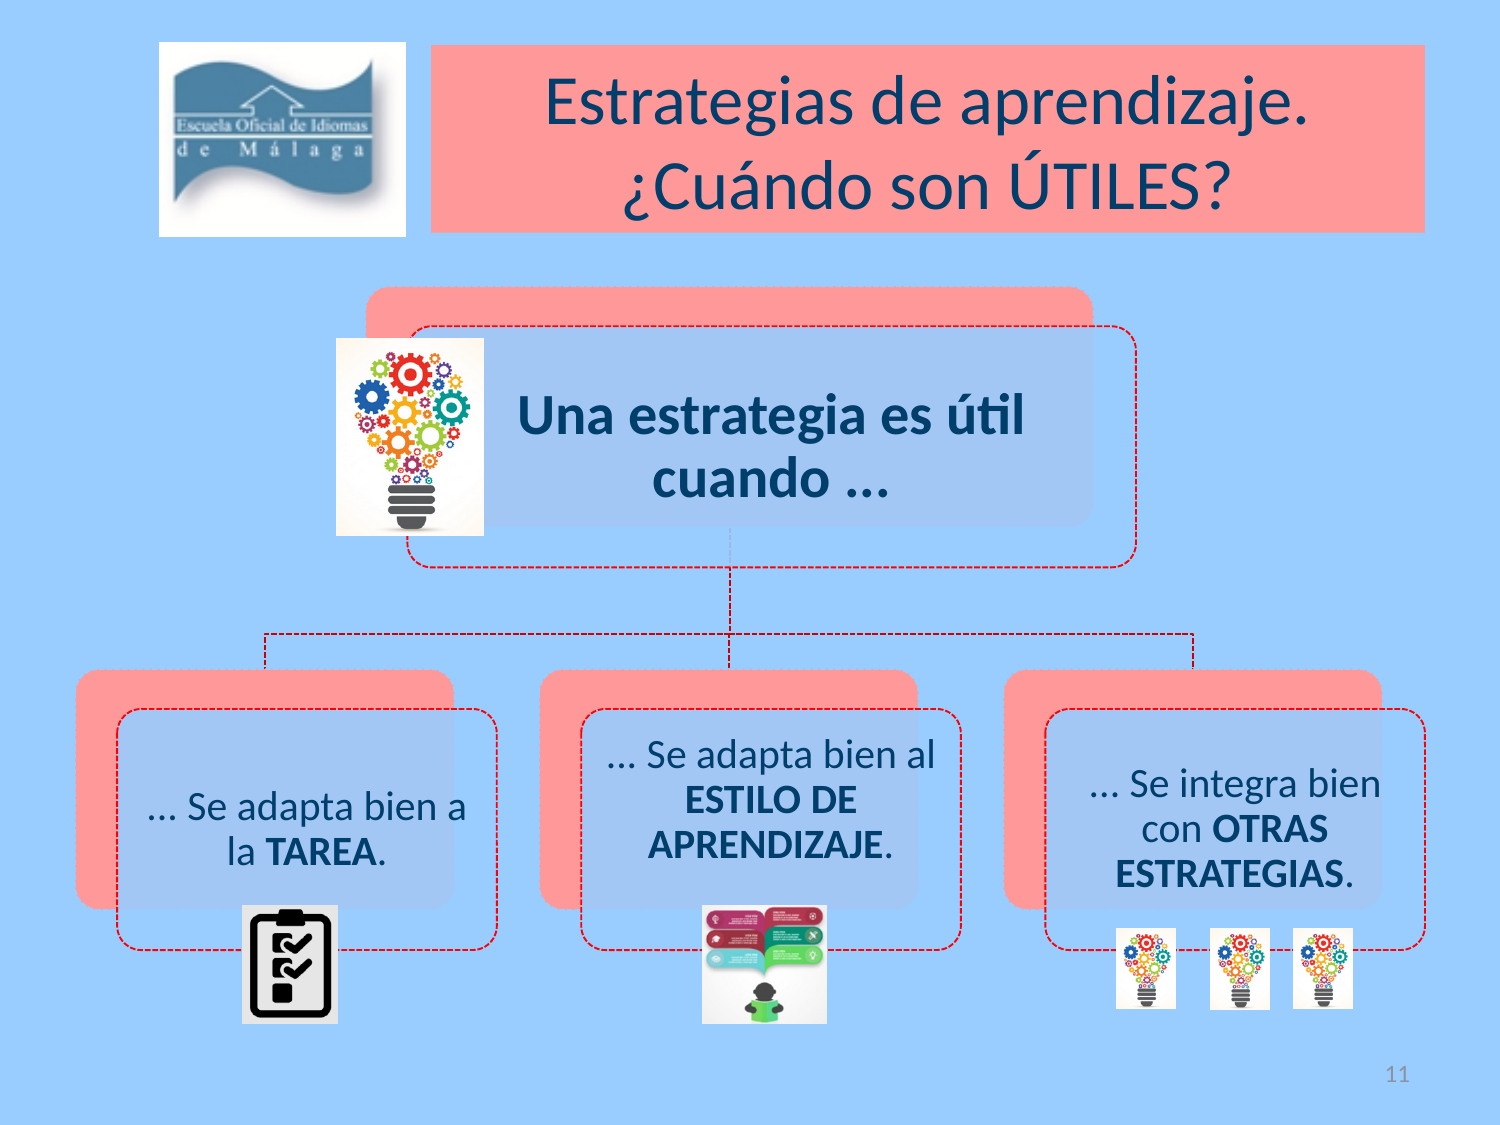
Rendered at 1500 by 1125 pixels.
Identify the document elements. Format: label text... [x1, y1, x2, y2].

picture [1293, 928, 1353, 1009]
picture [241, 904, 338, 1024]
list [74, 262, 1426, 1006]
title Estrategias de aprendizaje. ¿Cuándo son ÚTILES? [431, 45, 1425, 233]
picture [702, 904, 827, 1024]
slide_number 11 [1074, 1042, 1425, 1103]
picture [1210, 928, 1270, 1010]
picture [159, 42, 406, 237]
picture [1115, 928, 1176, 1009]
picture [336, 337, 484, 536]
